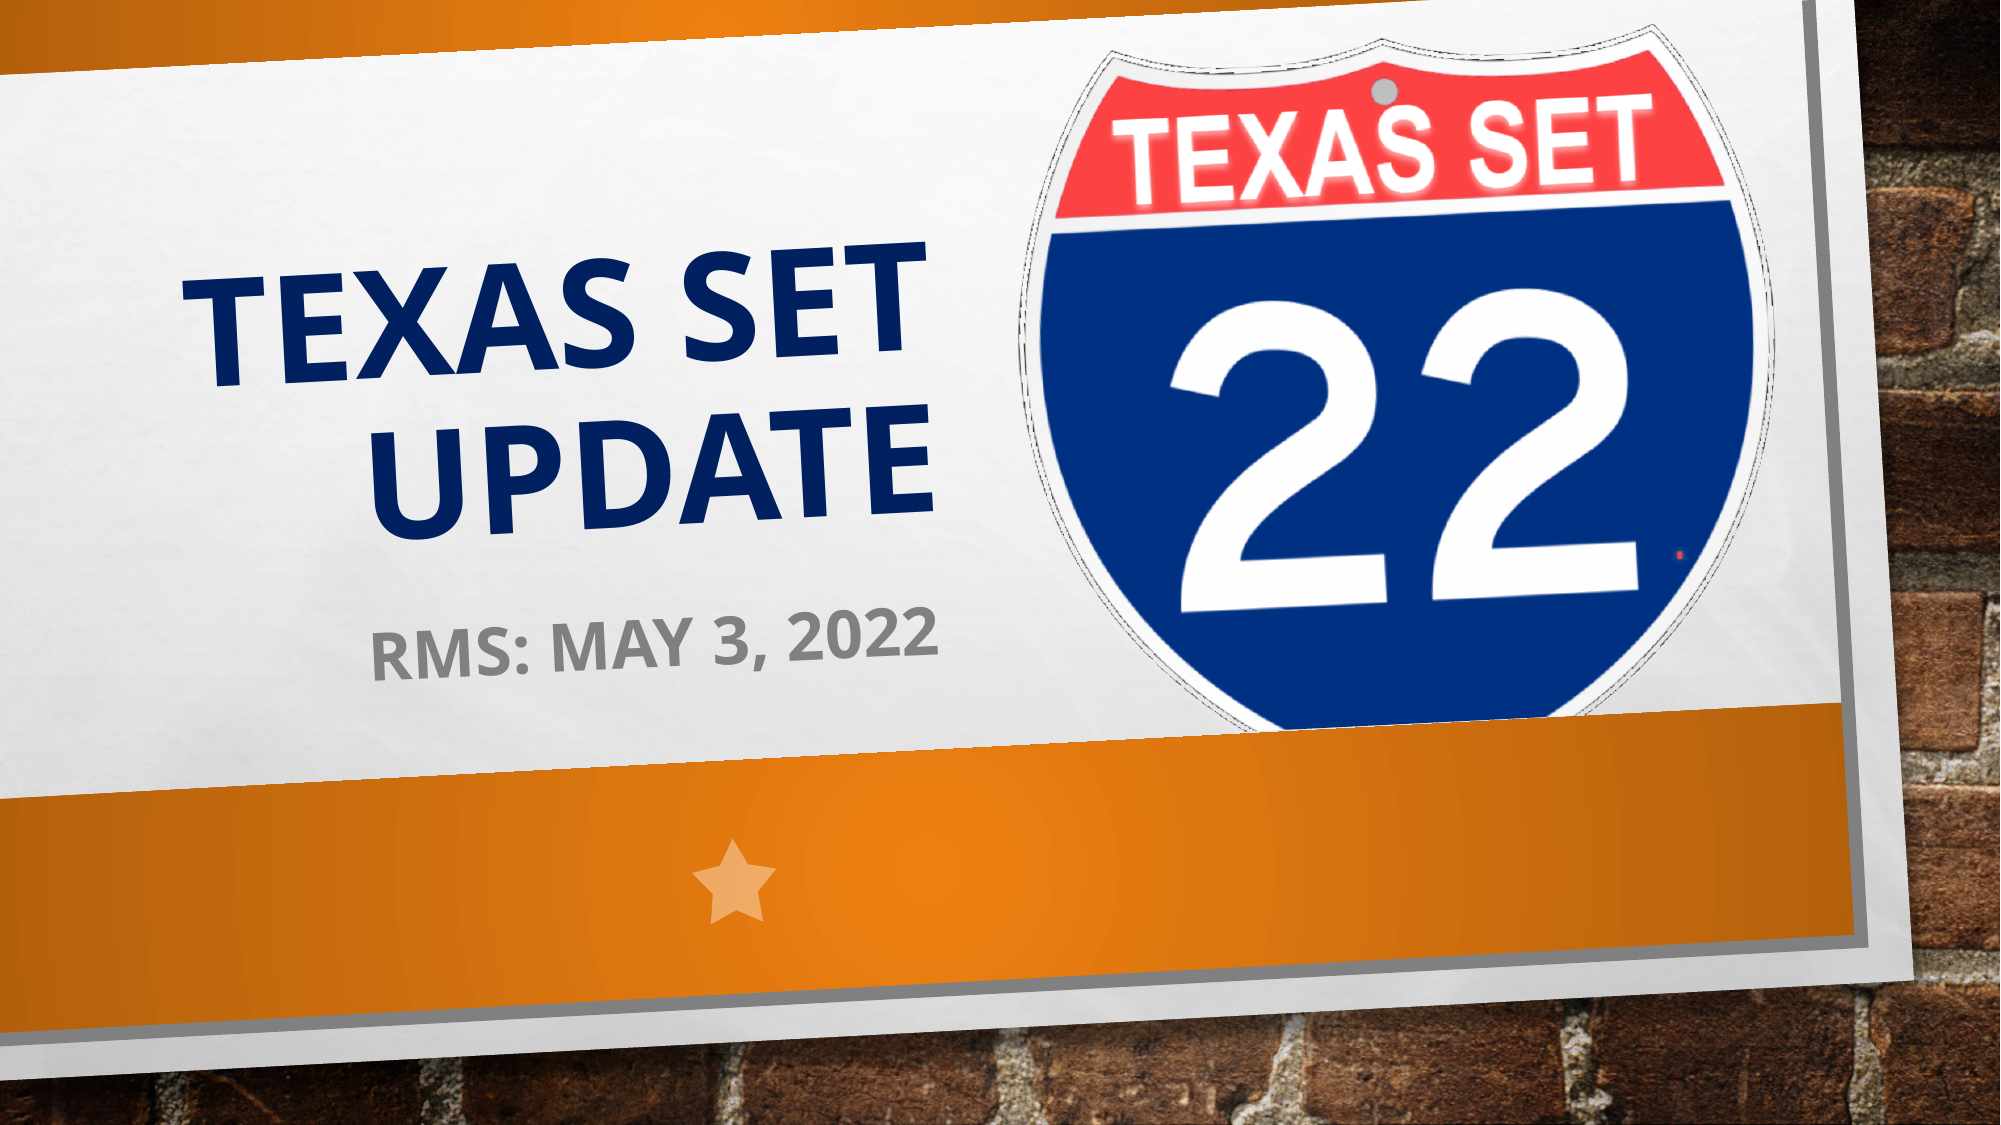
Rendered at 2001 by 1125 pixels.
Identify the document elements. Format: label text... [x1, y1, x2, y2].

picture [998, 9, 1799, 743]
subtitle RMS: May 3, 2022 [28, 562, 960, 783]
picture [0, 0, 2000, 1125]
title TEXAS SET UPDATE [5, 0, 961, 599]
